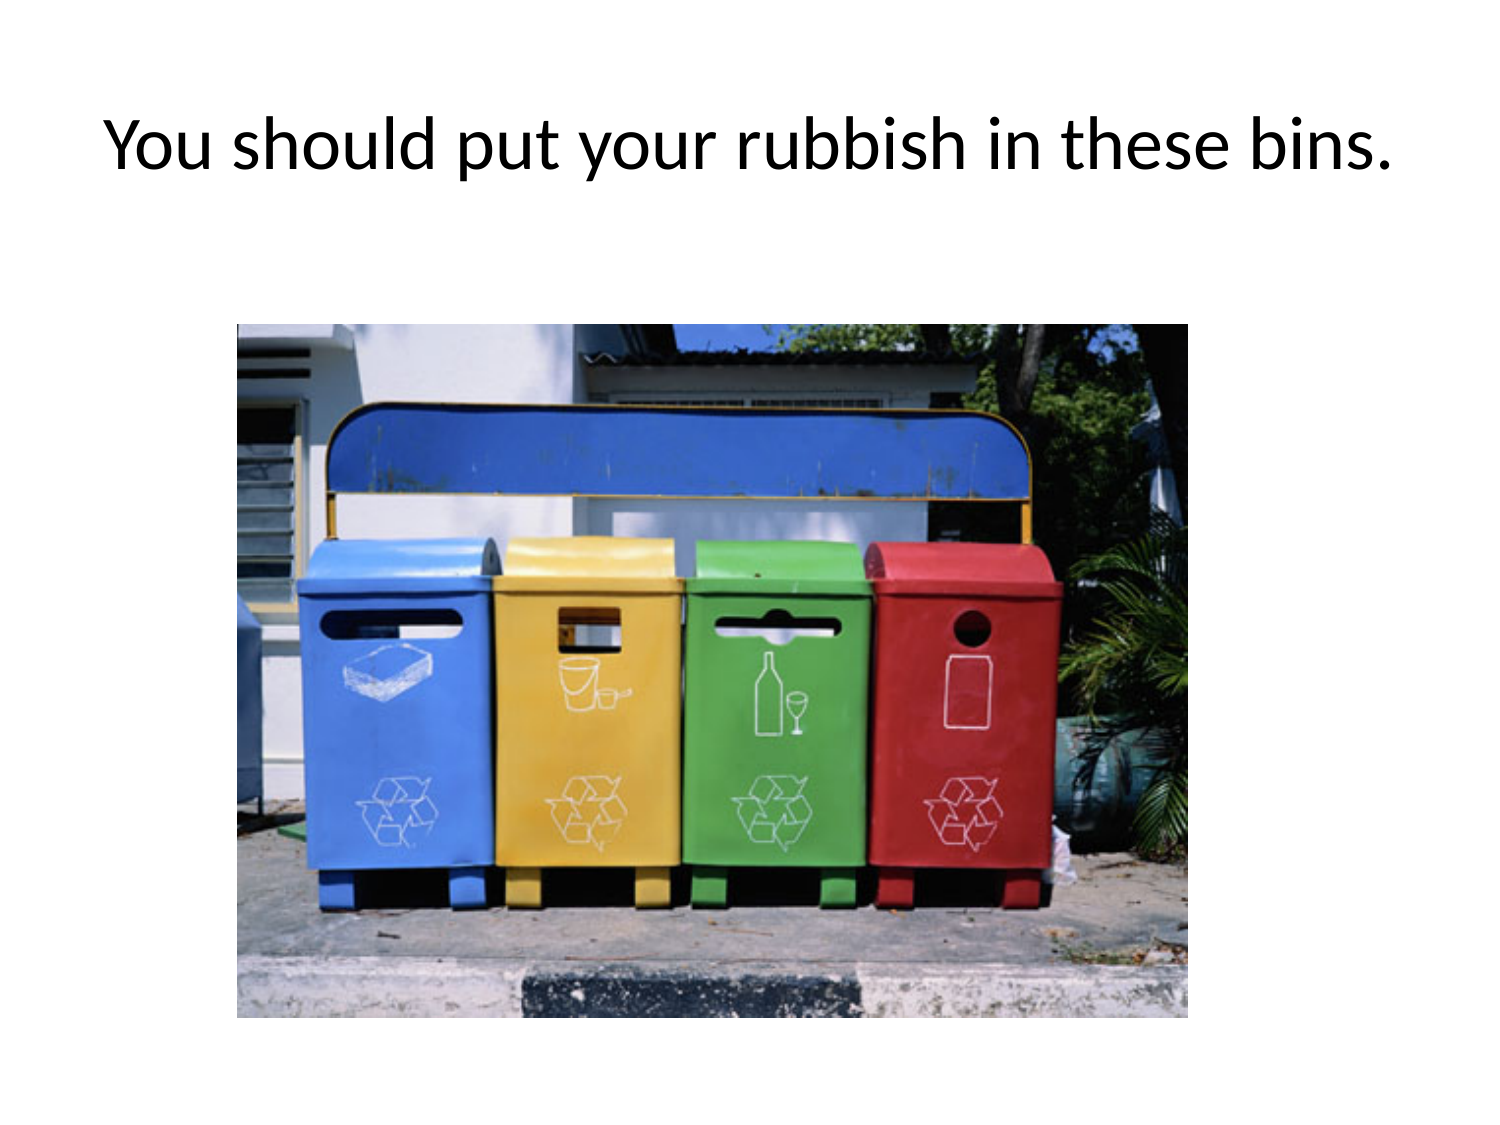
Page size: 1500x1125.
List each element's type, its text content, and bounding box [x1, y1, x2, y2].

picture [237, 324, 1188, 1018]
title You should put your rubbish in these bins. [75, 45, 1425, 233]
